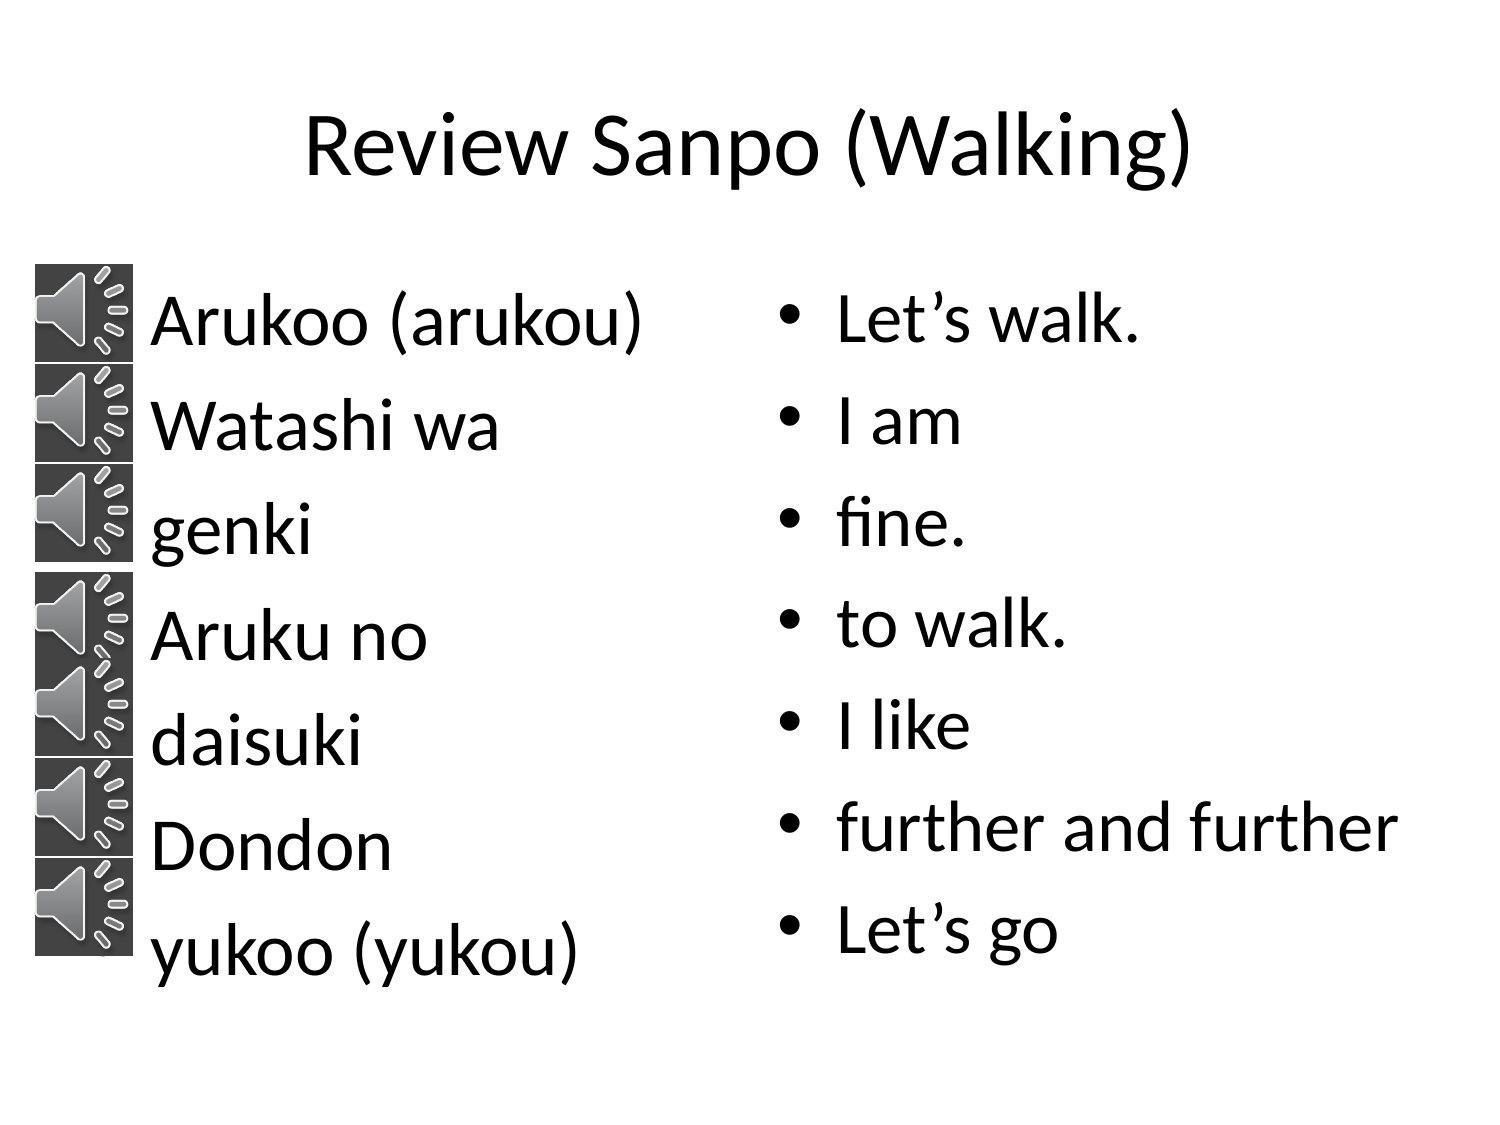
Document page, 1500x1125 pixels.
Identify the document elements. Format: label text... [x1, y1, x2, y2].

picture [33, 570, 135, 958]
list Let’s walk. I am fine. to walk. I like further and further Let’s go [762, 262, 1425, 1005]
list Arukoo (arukou) Watashi wa genki Aruku no daisuki Dondon yukoo (yukou) [75, 262, 738, 1005]
title Review Sanpo (Walking) [75, 45, 1425, 233]
picture [33, 262, 135, 564]
